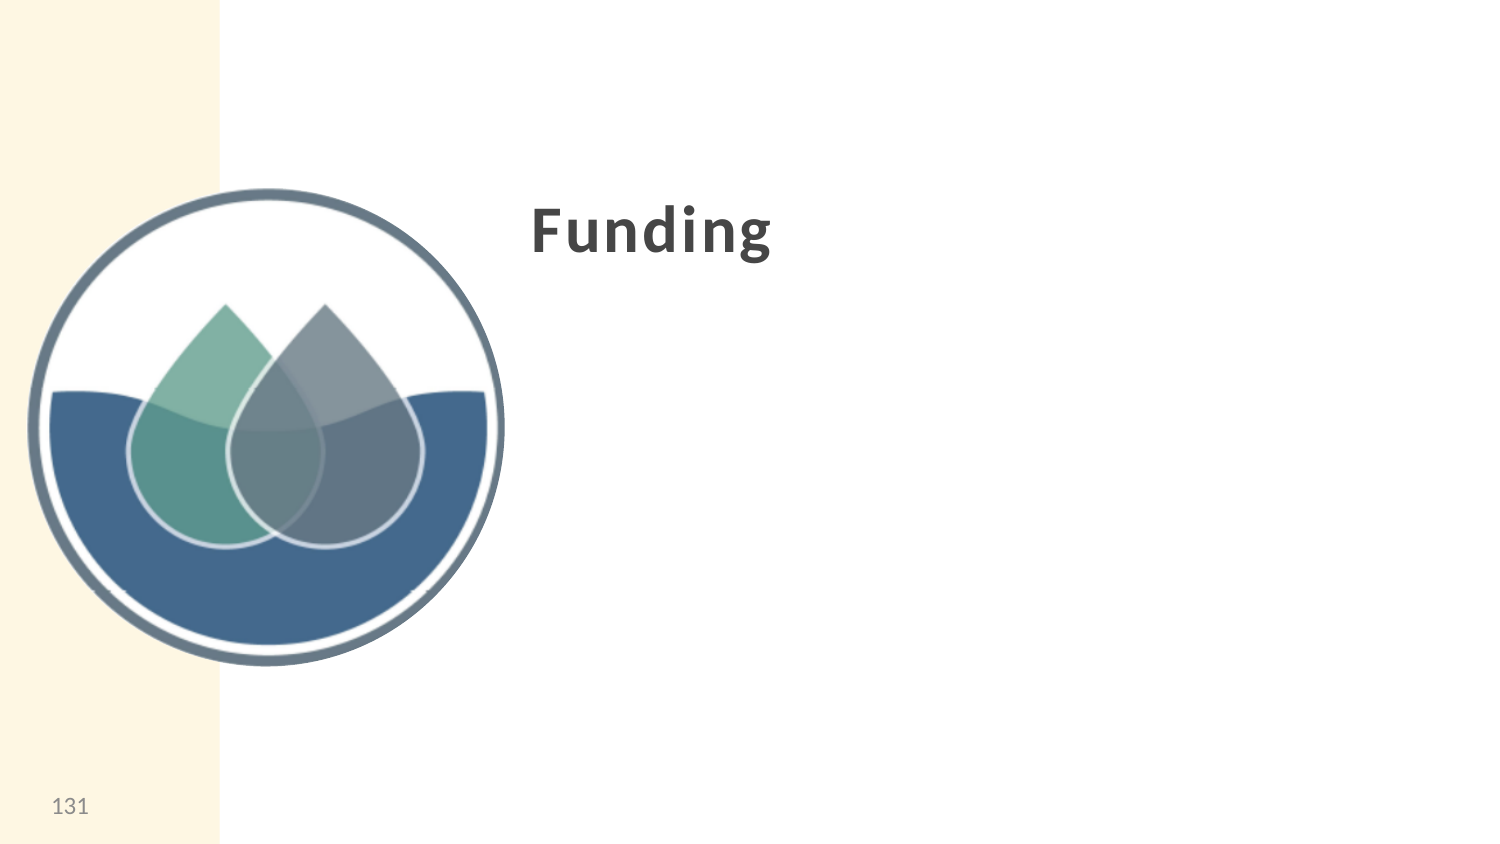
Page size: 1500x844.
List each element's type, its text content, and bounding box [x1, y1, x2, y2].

slide_number 131 [16, 782, 124, 828]
list Funding [516, 187, 1385, 329]
